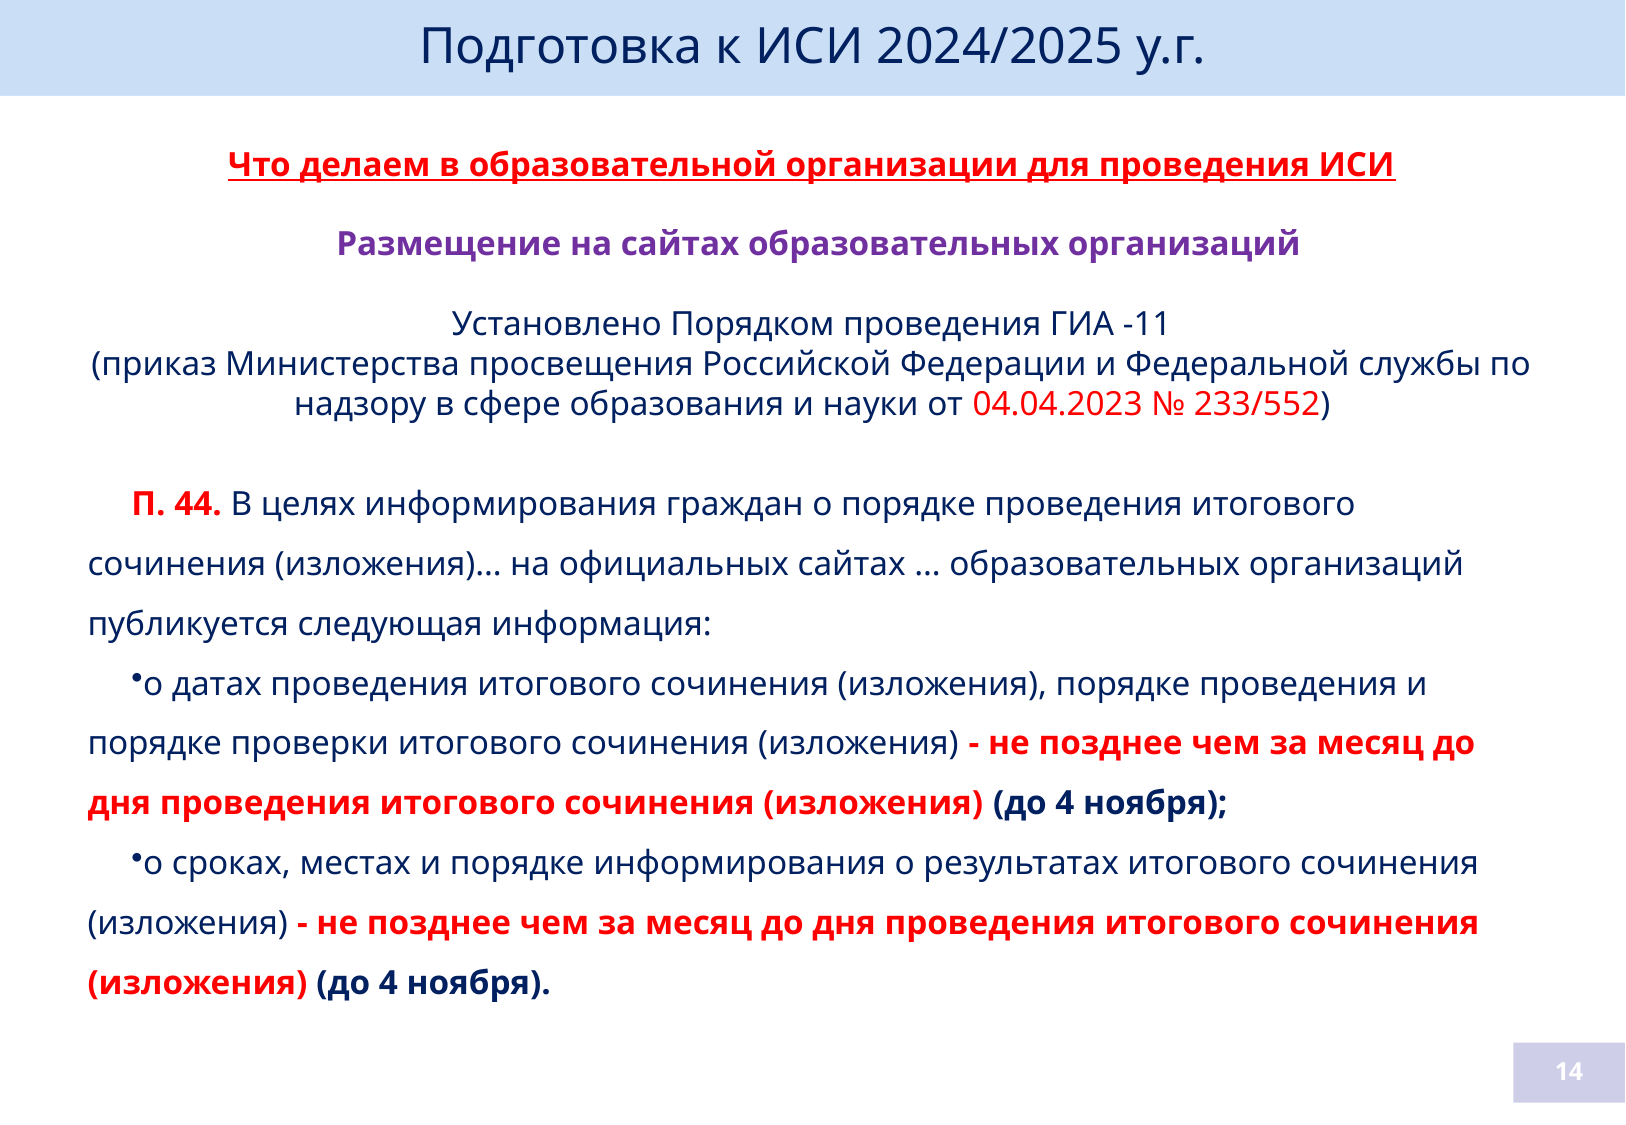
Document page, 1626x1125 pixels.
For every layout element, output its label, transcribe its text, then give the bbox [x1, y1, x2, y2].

text_box Что делаем в образовательной организации для проведения ИСИ Размещение на сайтах образовательных организаций Установлено Порядком проведения ГИА -11 (приказ Министерства просвещения Российской Федерации и Федеральной службы по надзору в сфере образования и науки от 04.04.2023 № 233/552) П. 44. В целях информирования граждан о порядке проведения итогового сочинения (изложения)… на официальных сайтах … образовательных организаций публикуется следующая информация: о датах проведения итогового сочинения (изложения), порядке проведения и порядке проверки итогового сочинения (изложения) - не позднее чем за месяц до дня проведения итогового сочинения (изложения) (до 4 ноября); о сроках, местах и порядке информирования о результатах итогового сочинения (изложения) - не позднее чем за месяц до дня проведения итогового сочинения (изложения) (до 4 ноября). [57, 96, 1552, 1009]
slide_number 14 [1513, 1042, 1625, 1103]
picture [0, 0, 1625, 96]
